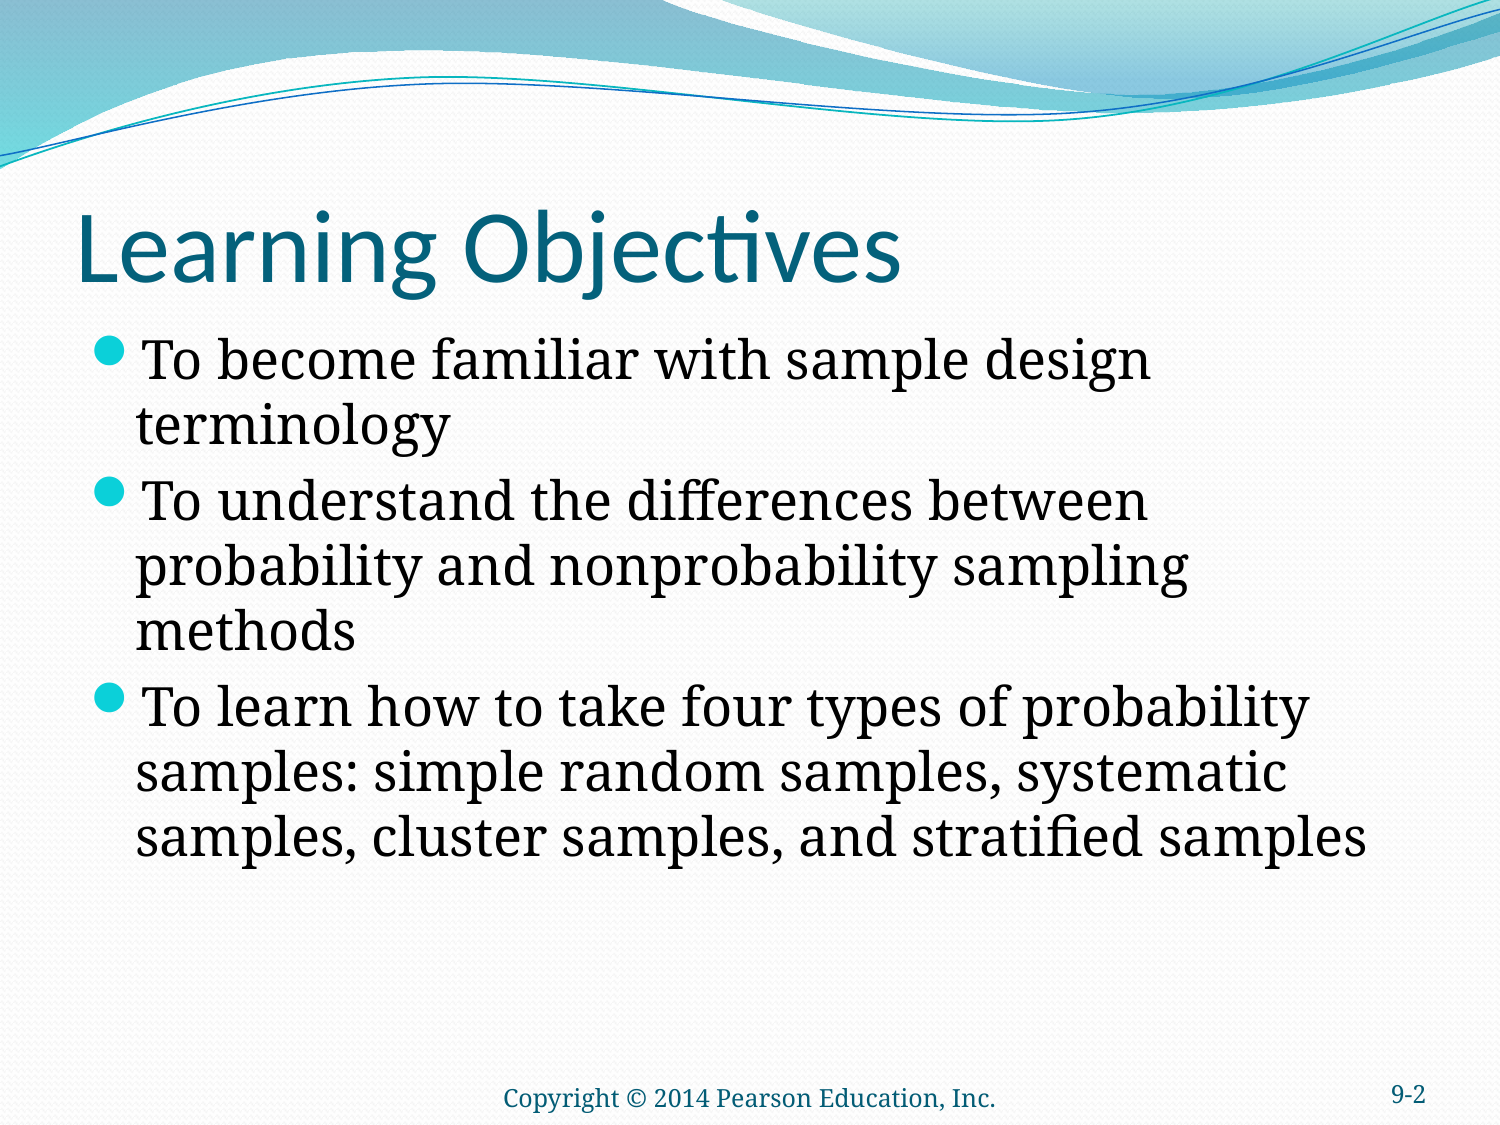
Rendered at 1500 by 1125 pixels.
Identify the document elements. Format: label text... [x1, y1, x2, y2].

list To become familiar with sample design terminology To understand the differences between probability and nonprobability sampling methods To learn how to take four types of probability samples: simple random samples, systematic samples, cluster samples, and stratified samples [74, 317, 1426, 1038]
title Learning Objectives [74, 115, 1426, 304]
